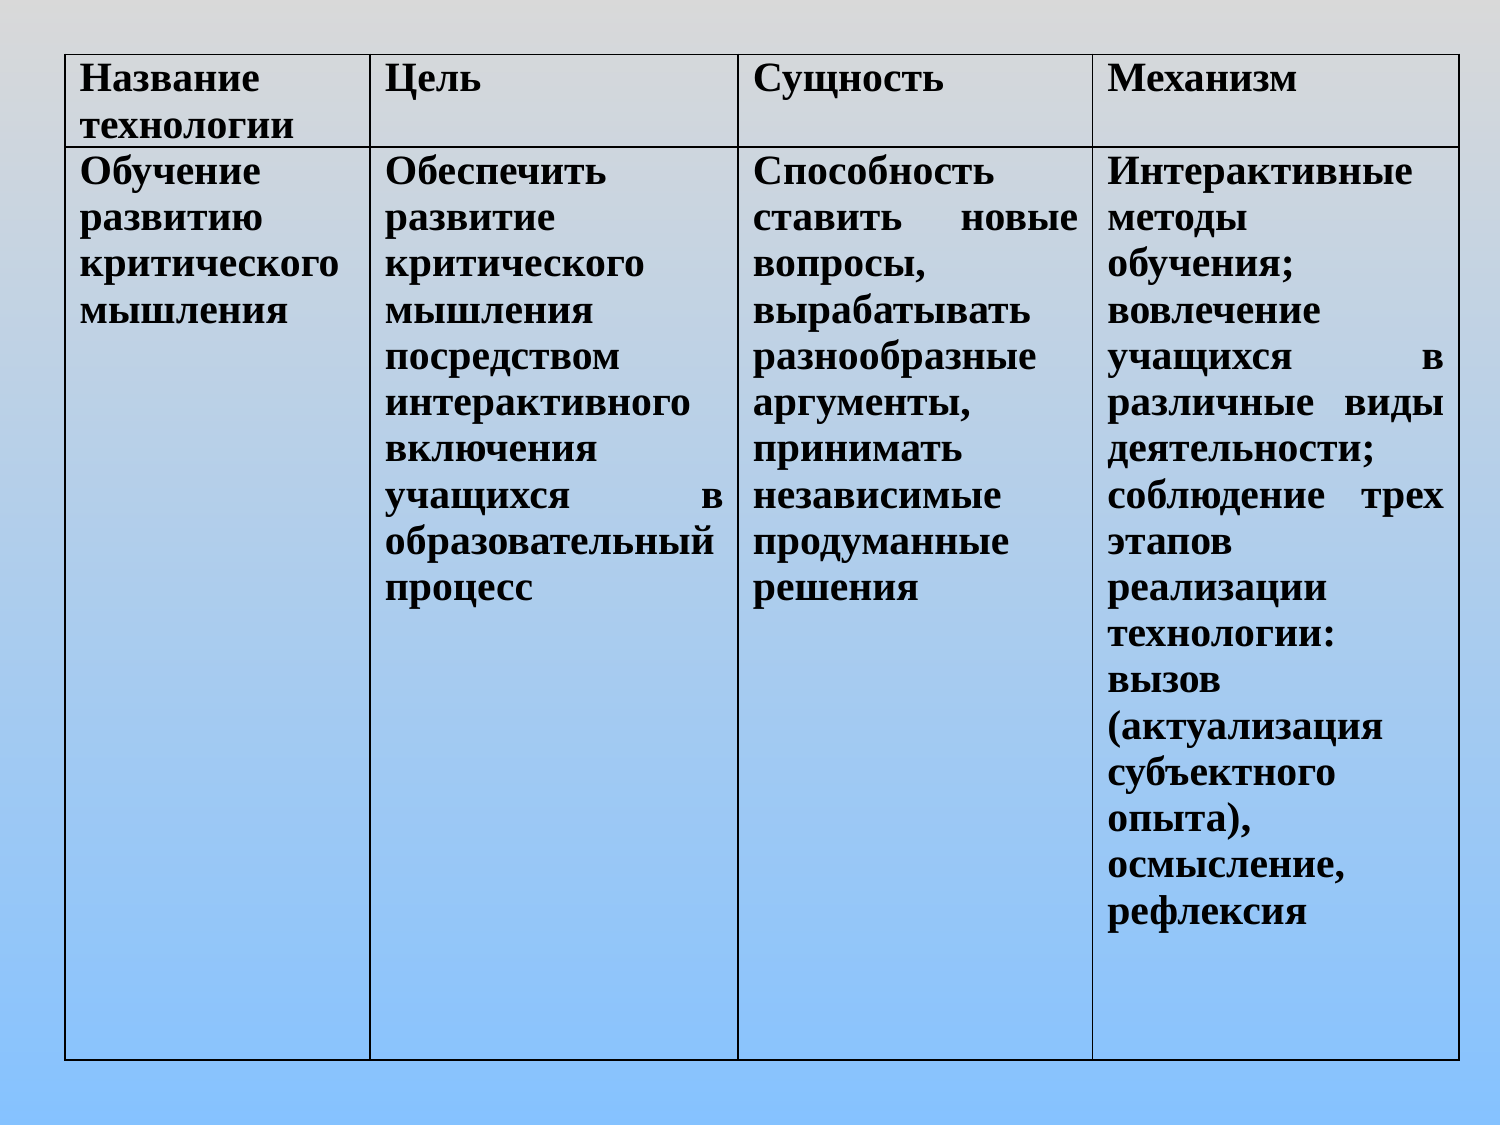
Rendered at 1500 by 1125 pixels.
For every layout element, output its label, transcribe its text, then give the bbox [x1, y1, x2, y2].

table_cell Интерактивные методы обучения; вовлечение учащихся в различные виды деятельности; соблюдение трех этапов реализации технологии: вызов (актуализация субъектного опыта), осмысление, рефлексия [1093, 148, 1458, 1059]
table_cell Обучение развитию критического мышления [66, 148, 369, 1059]
table_header Название технологии [66, 55, 369, 146]
table_cell Обеспечить развитие критического мышления посредством интерактивного включения учащихся в образовательный процесс [371, 148, 737, 1059]
table_cell Способность ставить новые вопросы, вырабатывать разнообразные аргументы, принимать независимые продуманные решения [739, 148, 1092, 1059]
table_header Сущность [739, 55, 1092, 146]
table_header Механизм [1093, 55, 1458, 146]
table_header Цель [371, 55, 737, 146]
